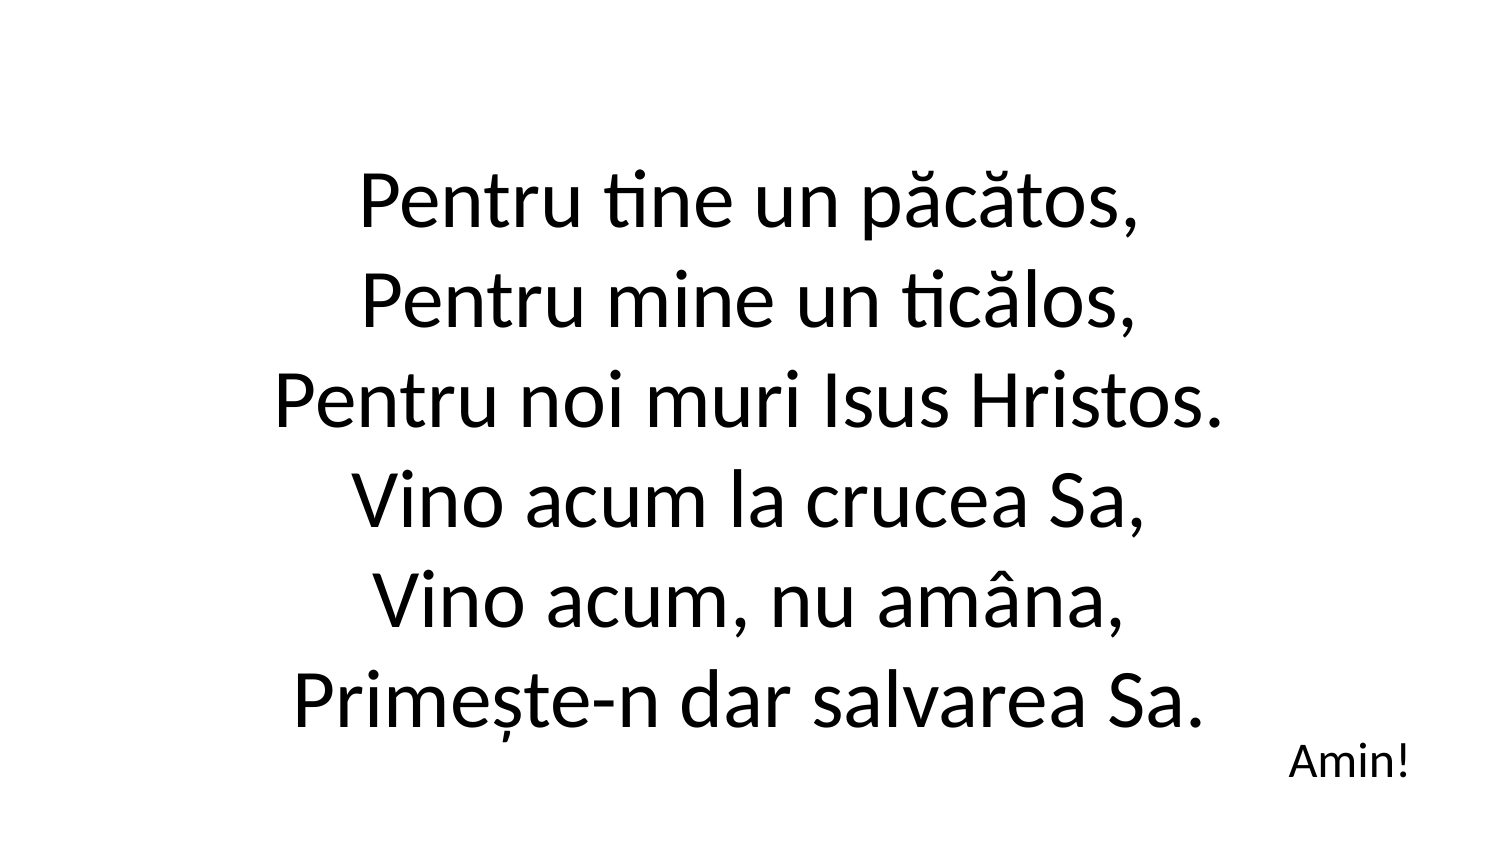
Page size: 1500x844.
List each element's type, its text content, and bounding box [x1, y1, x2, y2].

text_box Amin! [1273, 674, 1427, 795]
text_box Pentru tine un păcătos, Pentru mine un ticălos, Pentru noi muri Isus Hristos. Vino acum la crucea Sa, Vino acum, nu amâna, Primește-n dar salvarea Sa. [258, 92, 1241, 752]
